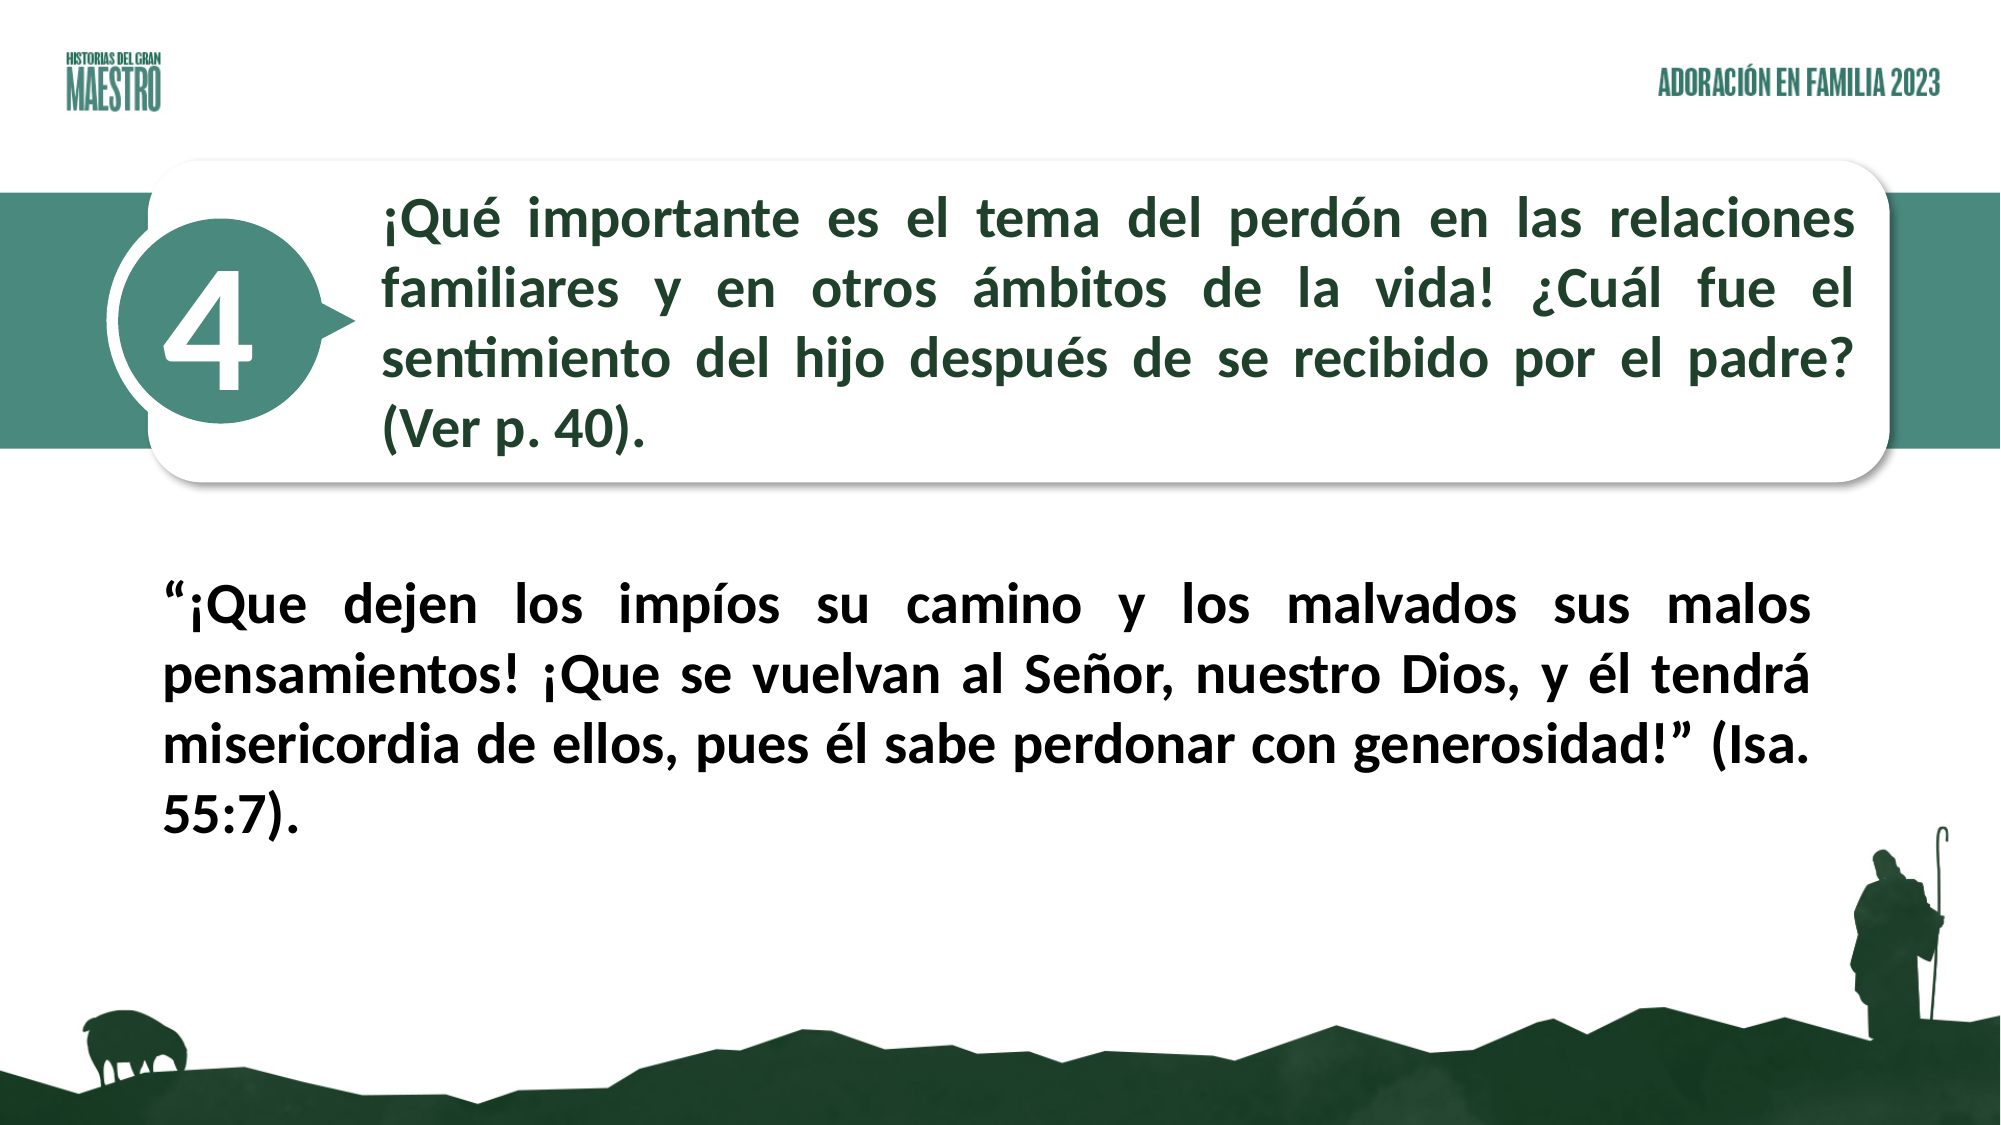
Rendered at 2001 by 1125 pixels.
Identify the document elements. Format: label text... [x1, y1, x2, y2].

text_box “¡Que dejen los impíos su camino y los malvados sus malos pensamientos! ¡Que se vuelvan al Señor, nuestro Dios, y él tendrá misericordia de ellos, pues él sabe perdonar con generosidad!” (Isa. 55:7). [147, 557, 1828, 852]
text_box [0, 160, 2000, 483]
picture [0, 0, 2001, 1125]
